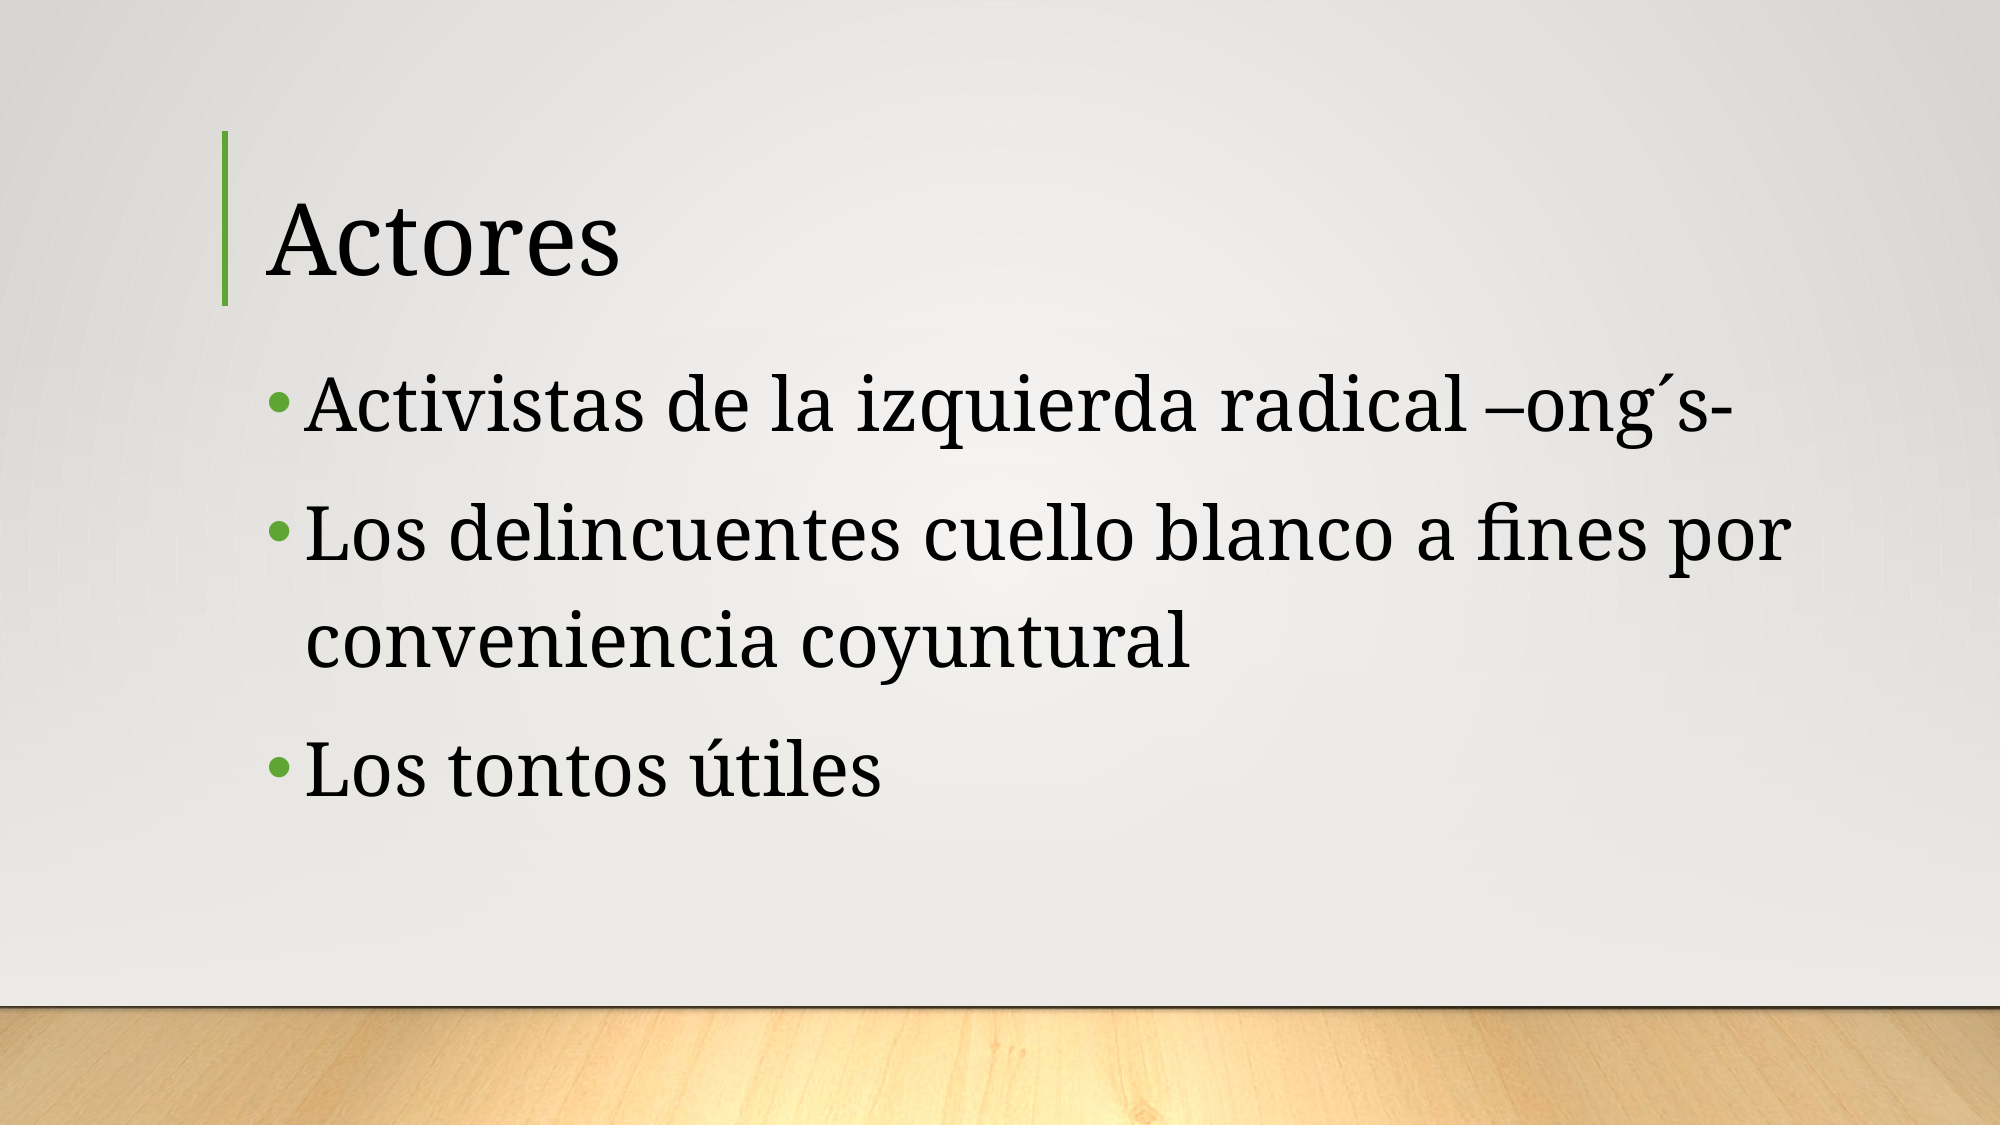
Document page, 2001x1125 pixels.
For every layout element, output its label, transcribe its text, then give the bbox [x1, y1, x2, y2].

title Actores [251, 131, 1814, 305]
list Activistas de la izquierda radical –ong´s- Los delincuentes cuello blanco a fines por conveniencia coyuntural Los tontos útiles [251, 330, 1814, 897]
picture [0, 1006, 2000, 1125]
